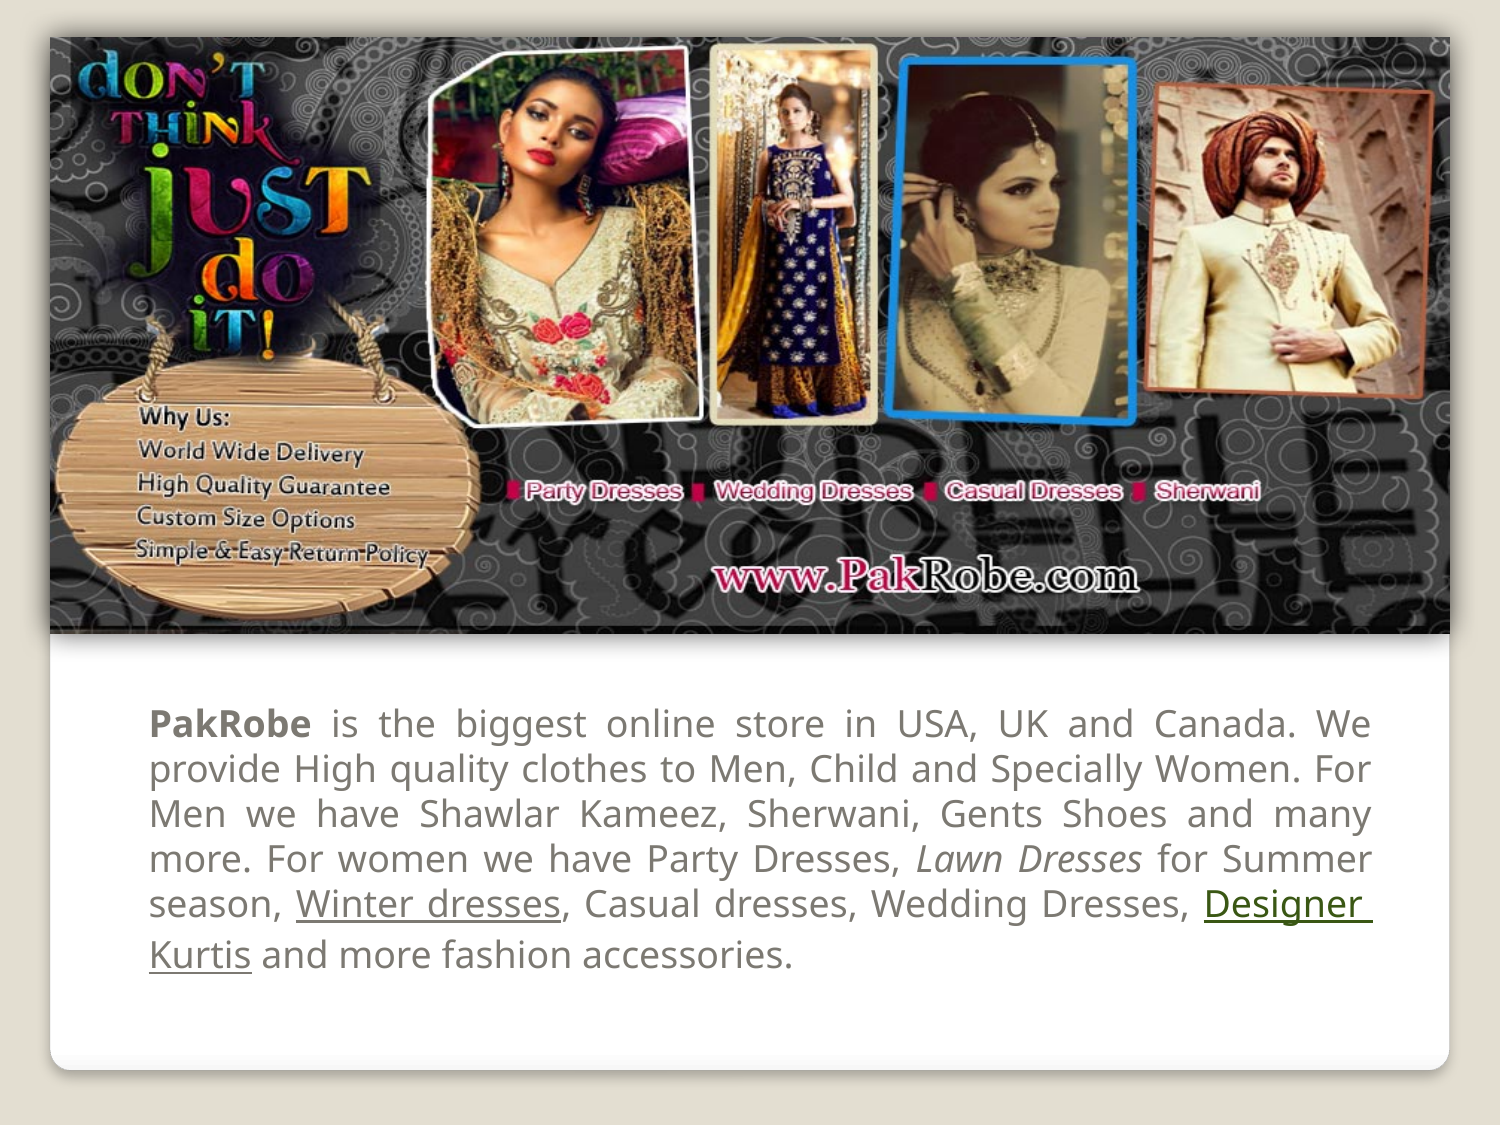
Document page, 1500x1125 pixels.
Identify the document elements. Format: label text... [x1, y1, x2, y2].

picture [49, 37, 1451, 635]
subtitle PakRobe is the biggest online store in USA, UK and Canada. We provide High quality clothes to Men, Child and Specially Women. For Men we have Shawlar Kameez, Sherwani, Gents Shoes and many more. For women we have Party Dresses, Lawn Dresses for Summer season, Winter dresses, Casual dresses, Wedding Dresses, Designer Kurtis and more fashion accessories. [112, 699, 1388, 1000]
